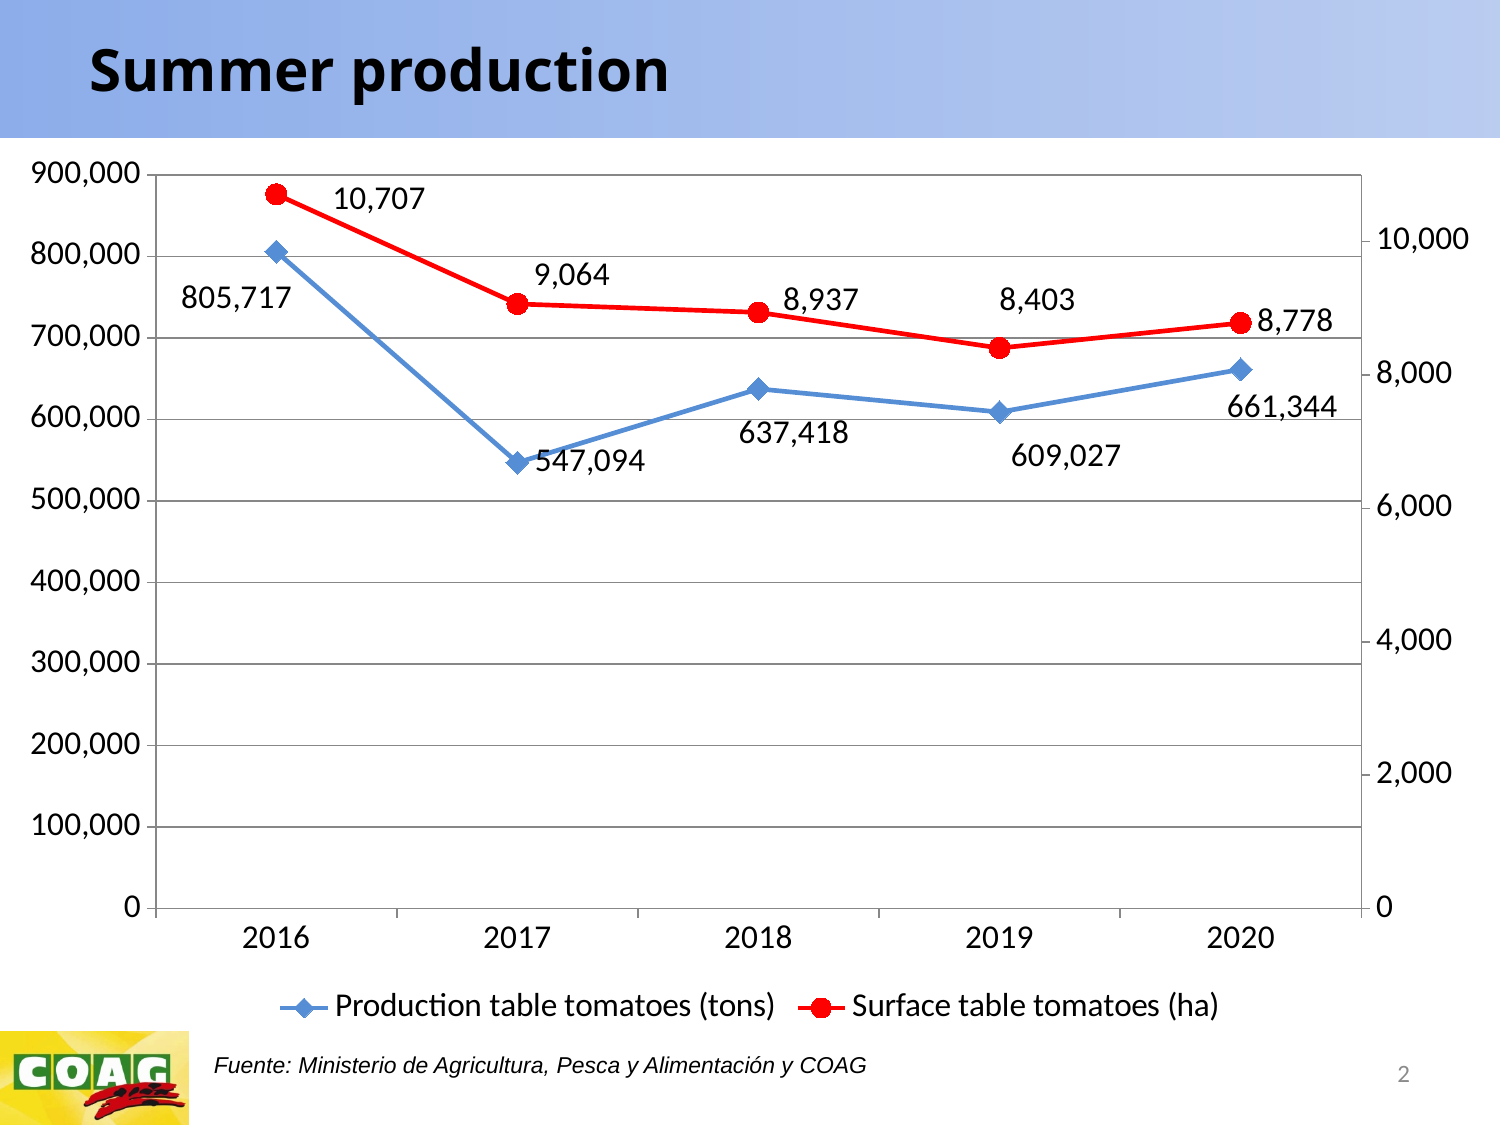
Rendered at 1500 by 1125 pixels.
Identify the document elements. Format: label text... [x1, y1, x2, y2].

slide_number 2 [1074, 1042, 1425, 1103]
chart [0, 140, 1500, 1032]
text_box Fuente: Ministerio de Agricultura, Pesca y Alimentación y COAG [199, 1042, 1301, 1086]
text_box Summer production [0, 0, 1500, 138]
picture [0, 1032, 189, 1125]
